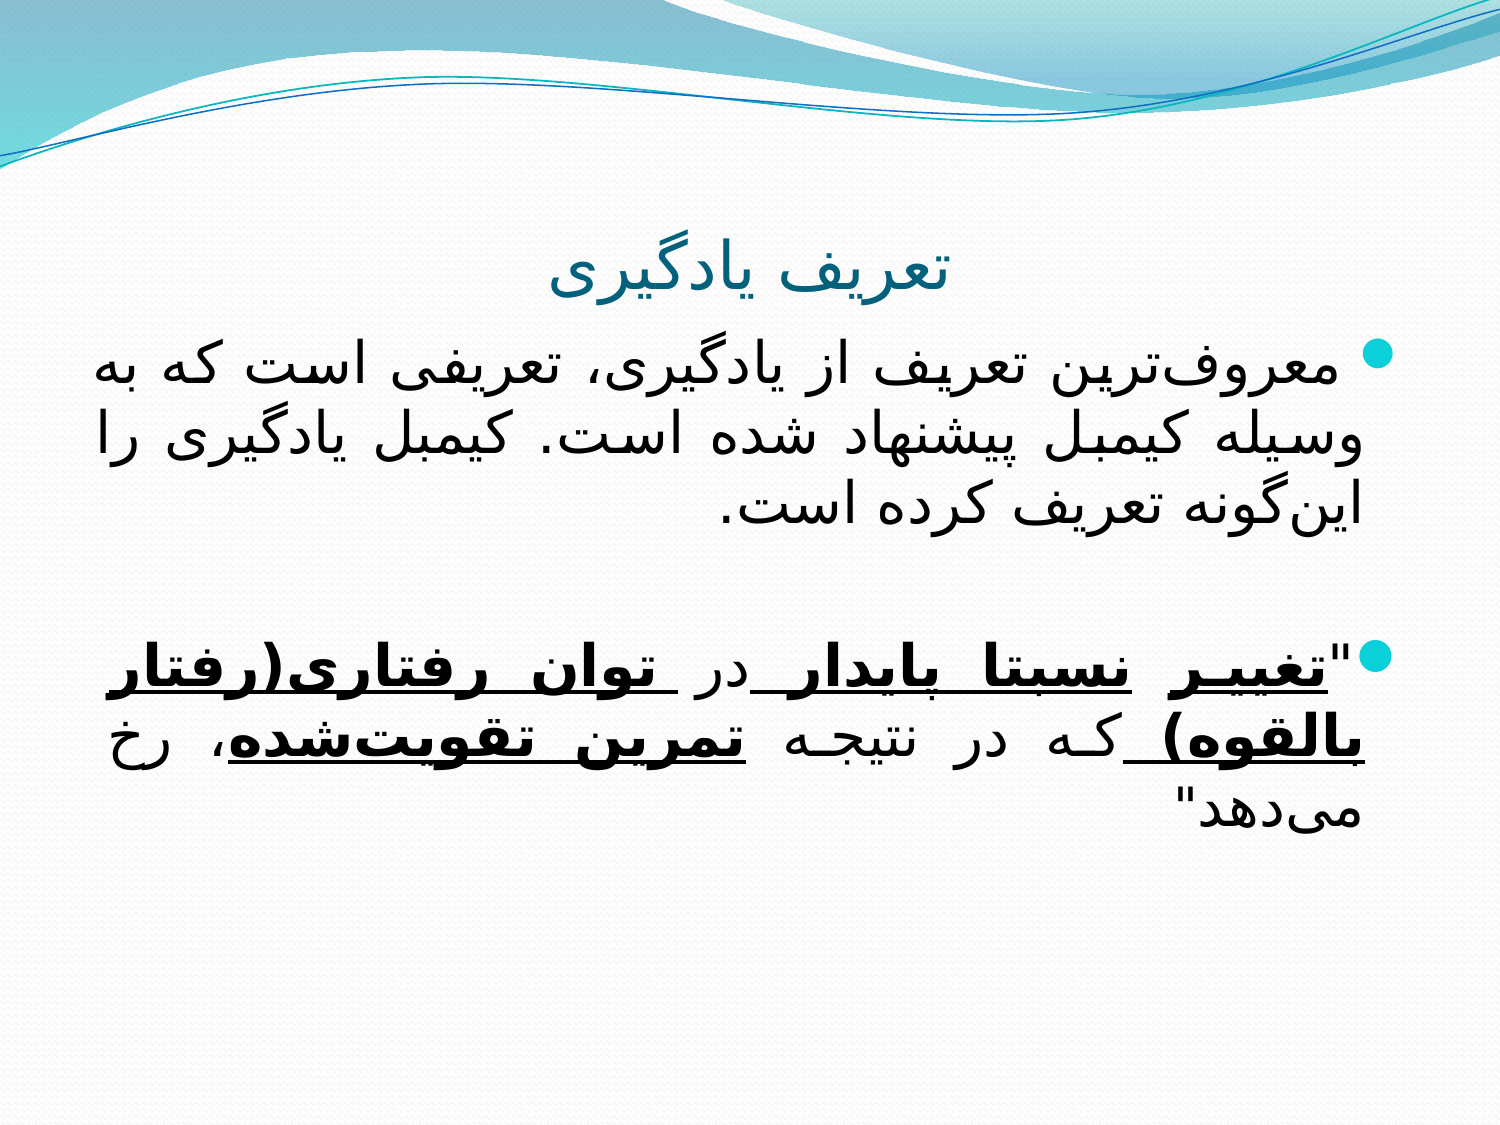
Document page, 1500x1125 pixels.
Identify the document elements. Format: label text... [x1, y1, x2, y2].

list معروف‌ترین تعریف از یادگیری، تعریفی است که به وسیله کیمبل پیشنهاد شده است. کیمبل یادگیری را این‌گونه تعریف کرده است. "تغییر نسبتا پایدار در توان رفتاری(رفتار بالقوه) که در نتیجه تمرین تقویت‌شده، رخ می‌دهد" [75, 317, 1425, 1038]
title تعریف یادگیری [75, 115, 1425, 303]
